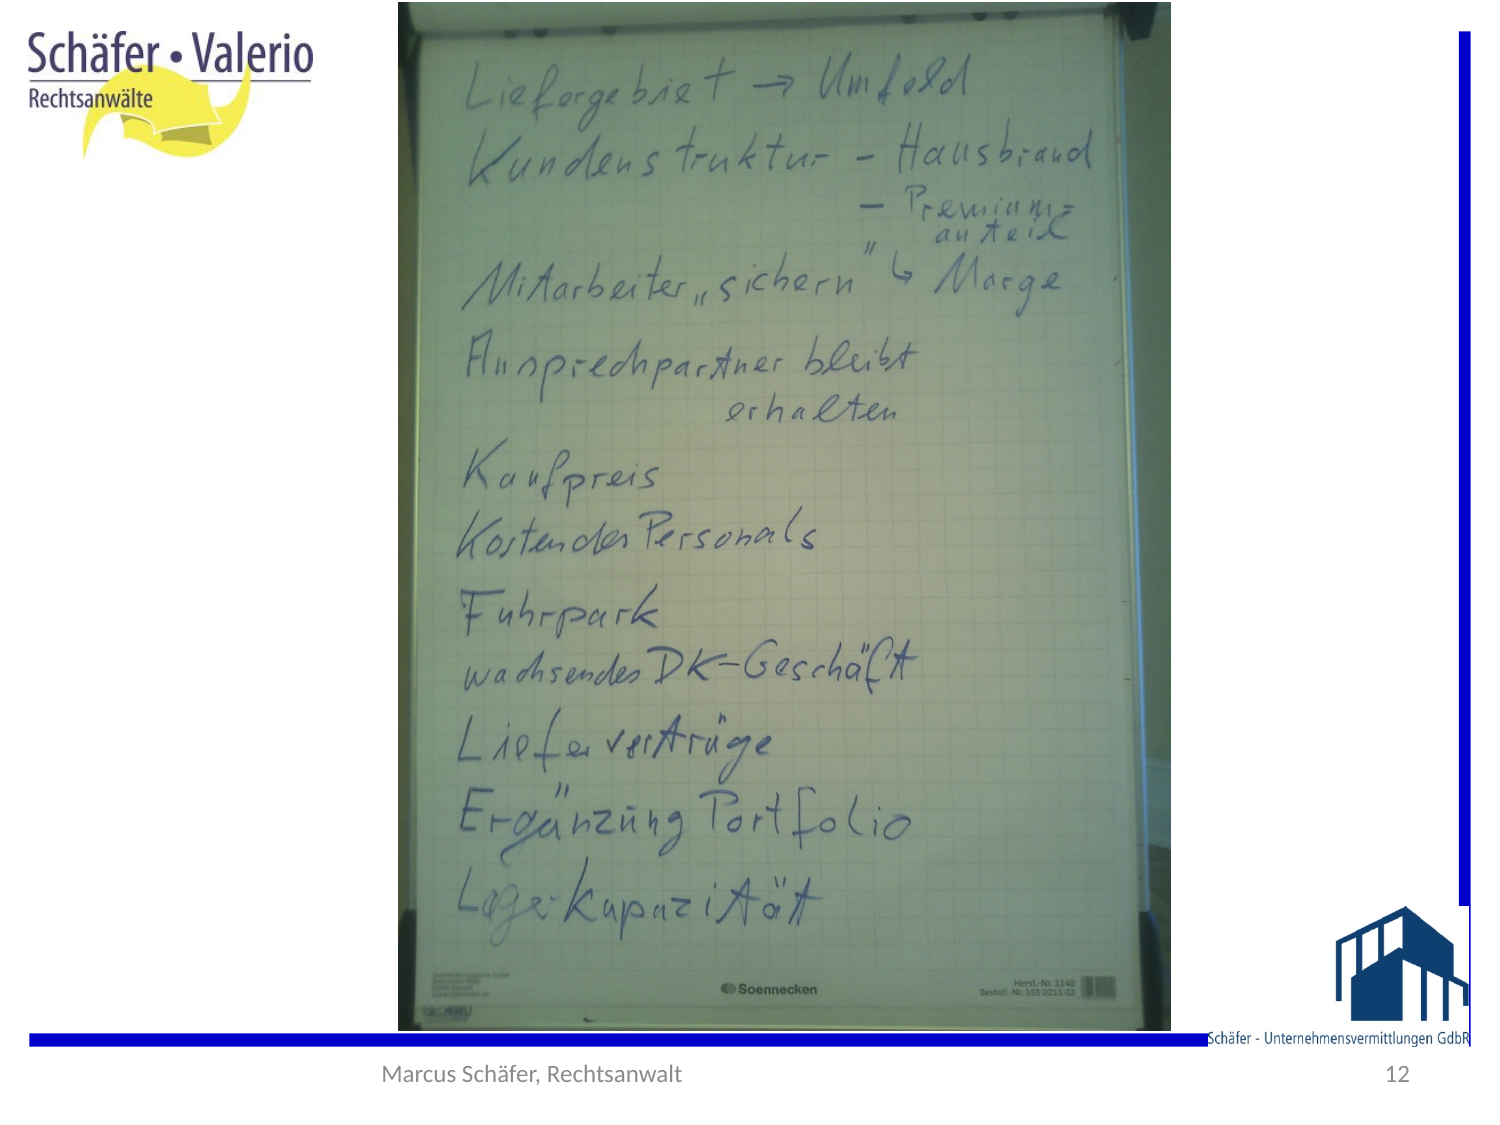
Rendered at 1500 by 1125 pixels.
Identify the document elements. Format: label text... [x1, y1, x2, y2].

picture [28, 31, 314, 160]
footer Marcus Schäfer, Rechtsanwalt [76, 1055, 988, 1103]
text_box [29, 31, 1471, 1048]
slide_number 12 [1074, 1055, 1425, 1103]
picture [398, 2, 1171, 1032]
picture [1208, 905, 1470, 1048]
